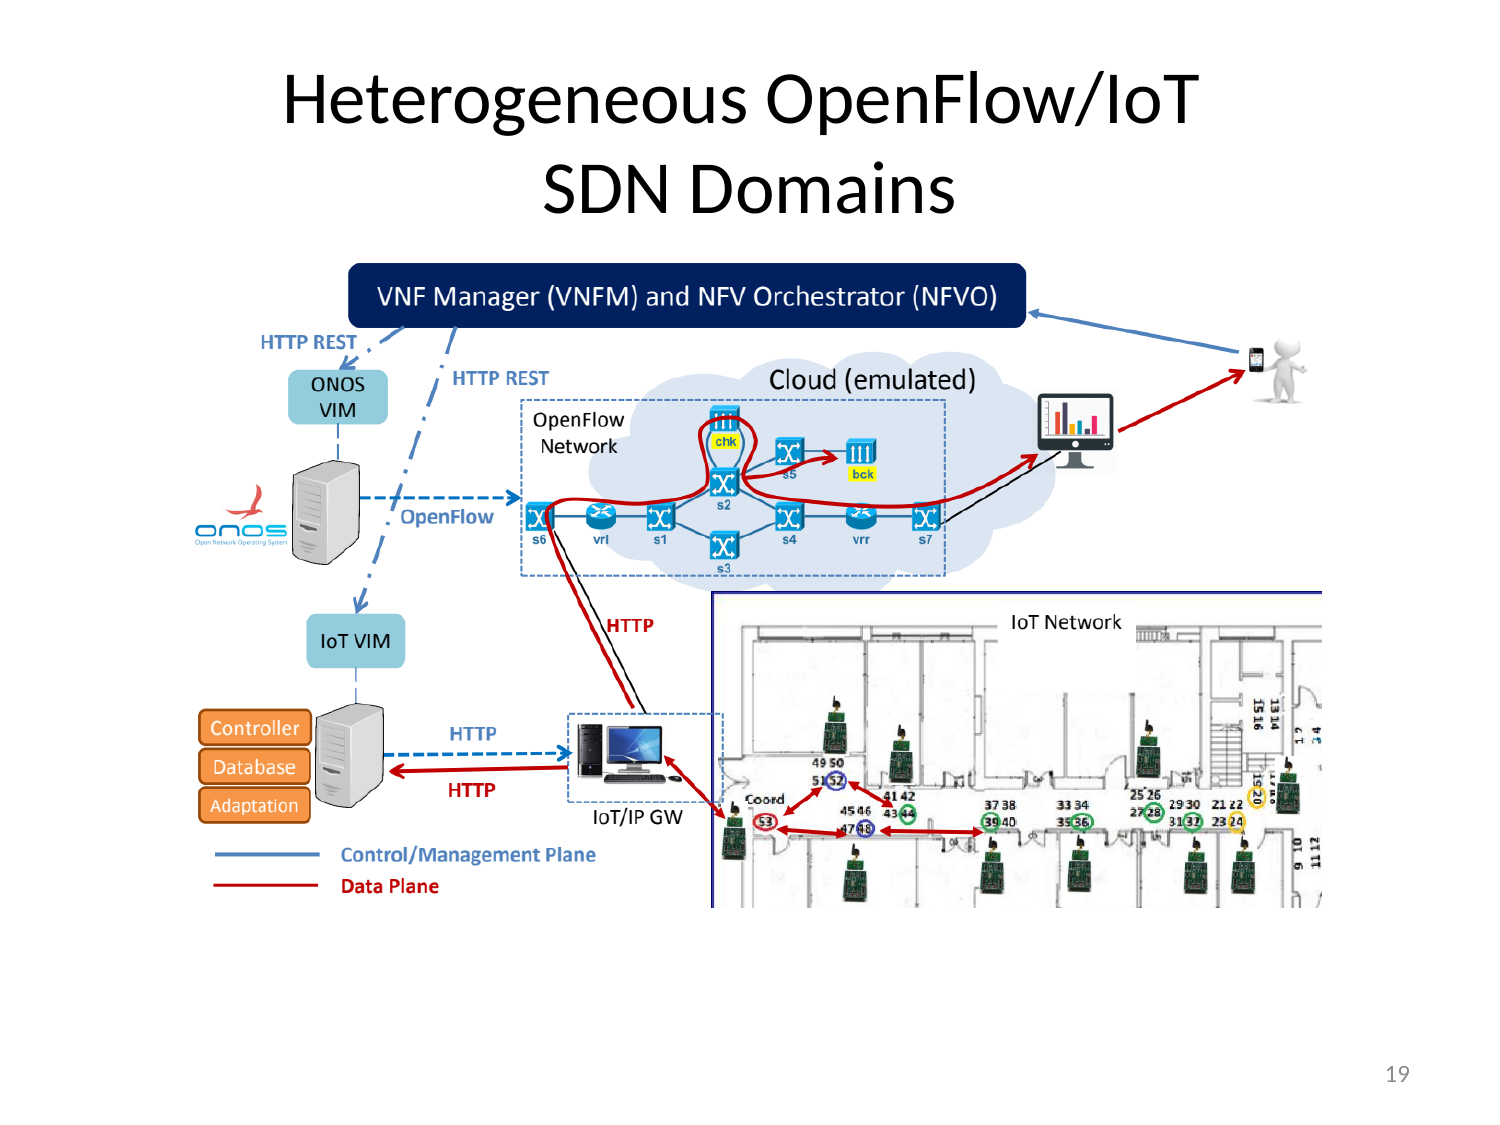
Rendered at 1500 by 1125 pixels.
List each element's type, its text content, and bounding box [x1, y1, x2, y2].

picture [180, 245, 1323, 908]
slide_number 19 [1074, 1042, 1425, 1103]
title Heterogeneous OpenFlow/IoT SDN Domains [75, 45, 1425, 233]
